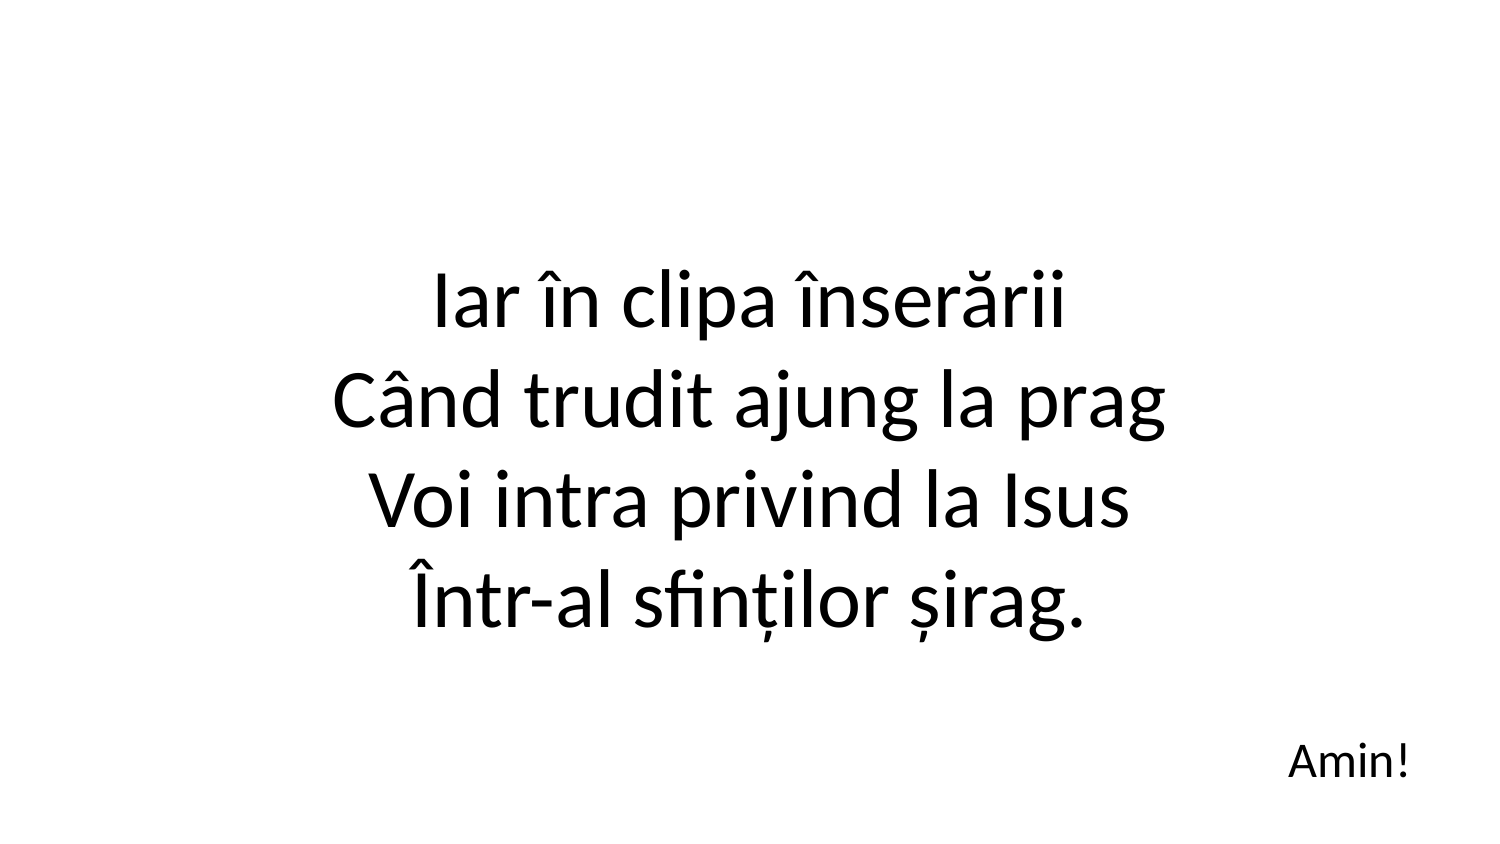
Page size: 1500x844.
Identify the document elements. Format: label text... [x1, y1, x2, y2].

text_box Iar în clipa înserării Când trudit ajung la prag Voi intra privind la Isus Într-al sfinților șirag. [317, 192, 1183, 652]
text_box Amin! [1273, 674, 1427, 795]
